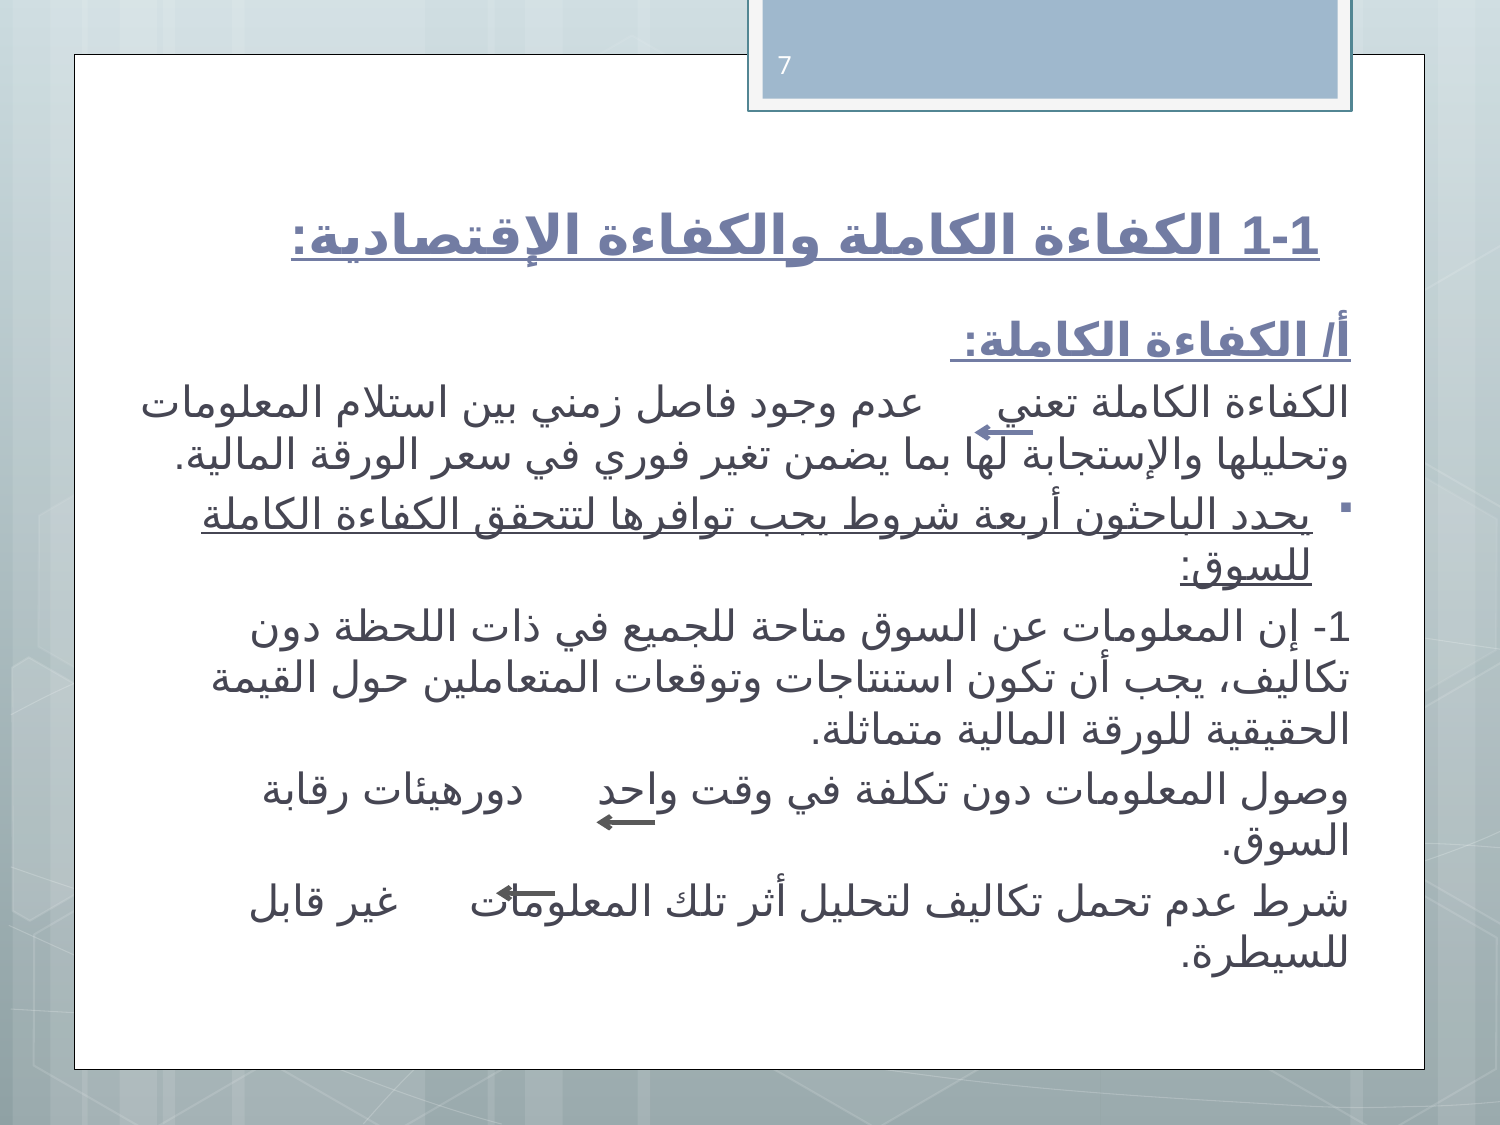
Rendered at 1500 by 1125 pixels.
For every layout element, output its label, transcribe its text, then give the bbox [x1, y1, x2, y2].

title 1-1 الكفاءة الكاملة والكفاءة الإقتصادية: [183, 149, 1336, 274]
slide_number 7 [762, 36, 982, 97]
list أ/ الكفاءة الكاملة: الكفاءة الكاملة تعني عدم وجود فاصل زمني بين استلام المعلومات وتحليلها والإستجابة لها بما يضمن تغير فوري في سعر الورقة المالية. يحدد الباحثون أربعة شروط يجب توافرها لتتحقق الكفاءة الكاملة للسوق: 1- إن المعلومات عن السوق متاحة للجميع في ذات اللحظة دون تكاليف، يجب أن تكون استنتاجات وتوقعات المتعاملين حول القيمة الحقيقية للورقة المالية متماثلة. وصول المعلومات دون تكلفة في وقت واحد دورهيئات رقابة السوق. شرط عدم تحمل تكاليف لتحليل أثر تلك المعلومات غير قابل للسيطرة. [123, 302, 1376, 1024]
